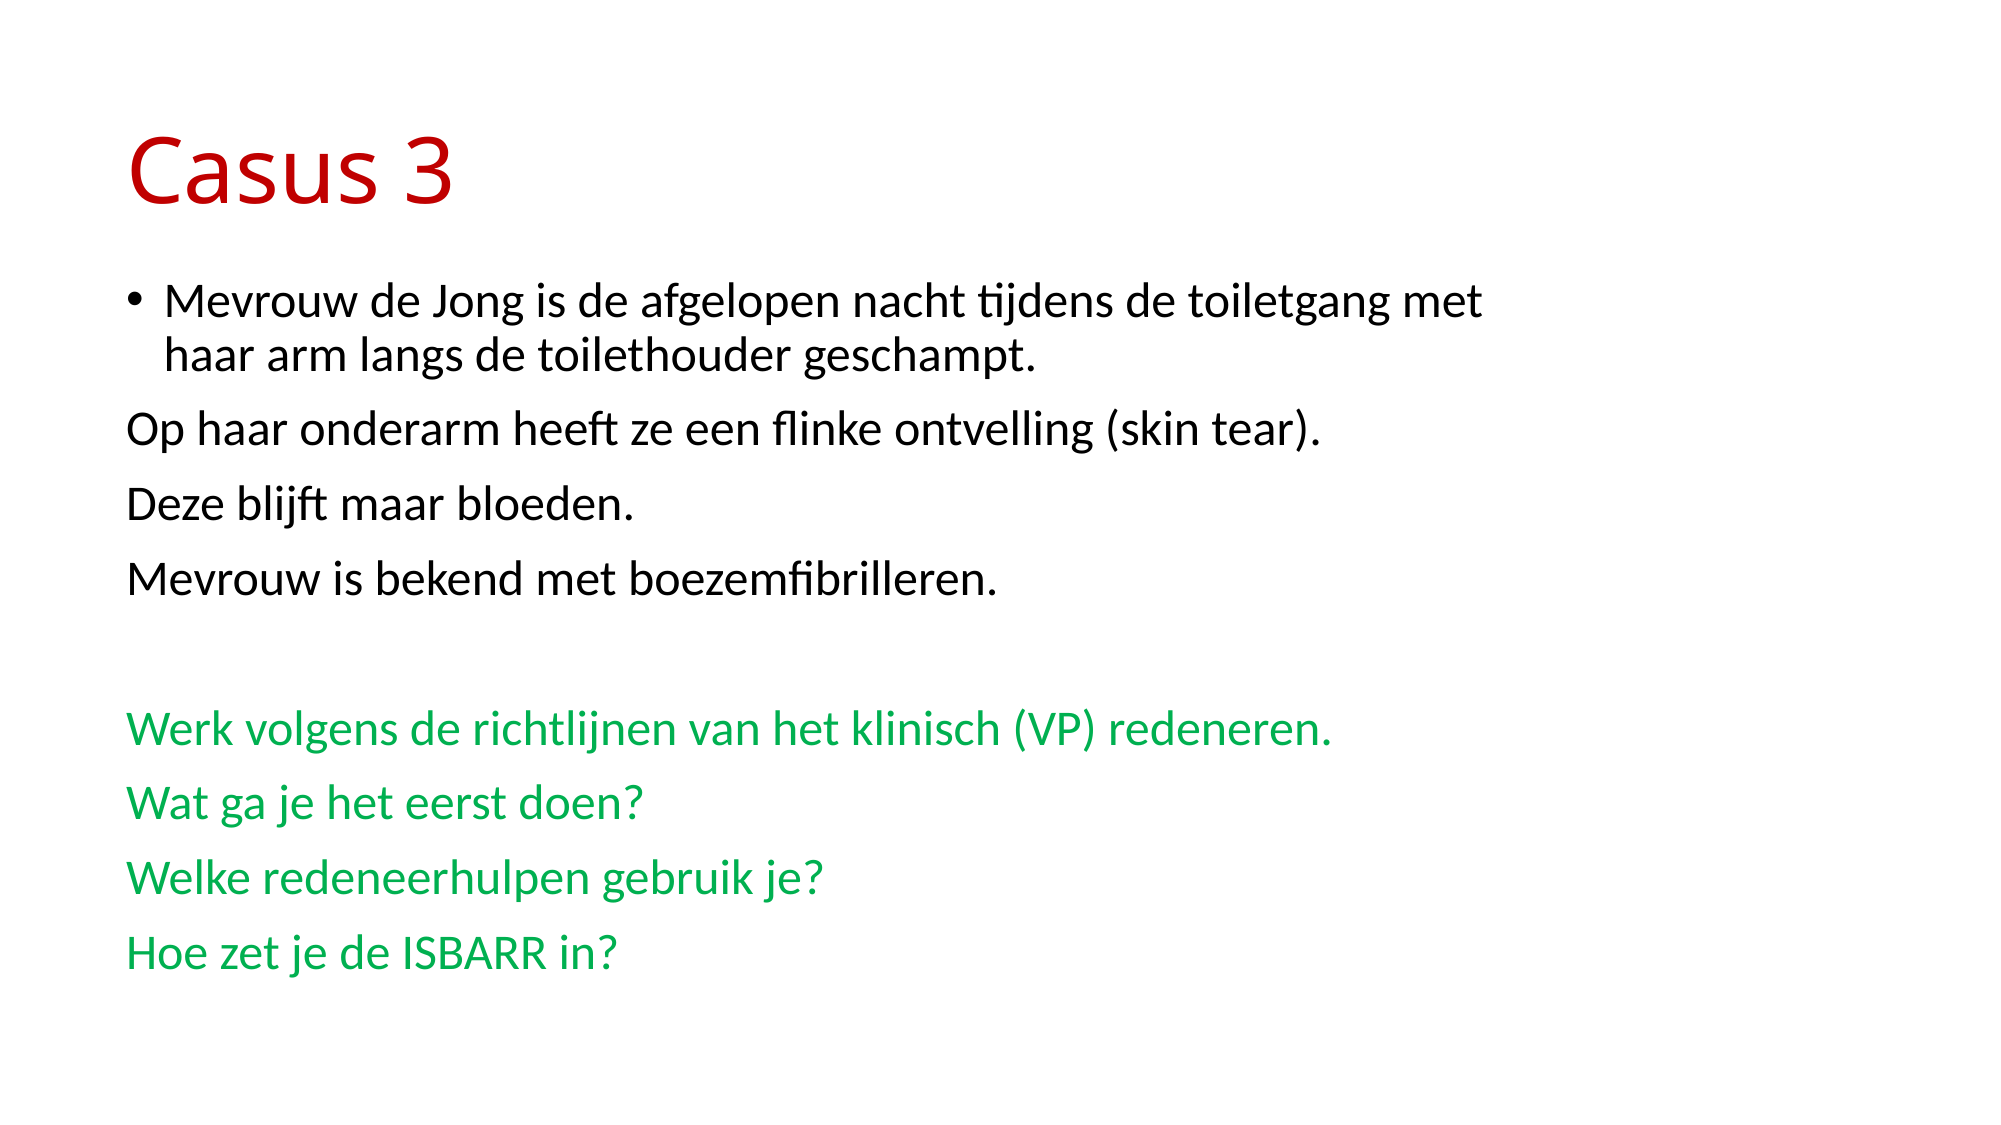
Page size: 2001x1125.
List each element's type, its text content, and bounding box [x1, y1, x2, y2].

title Casus 3 [111, 99, 1522, 249]
list Mevrouw de Jong is de afgelopen nacht tijdens de toiletgang met haar arm langs de toilethouder geschampt. Op haar onderarm heeft ze een flinke ontvelling (skin tear). Deze blijft maar bloeden. Mevrouw is bekend met boezemfibrilleren. Werk volgens de richtlijnen van het klinisch (VP) redeneren. Wat ga je het eerst doen? Welke redeneerhulpen gebruik je? Hoe zet je de ISBARR in? [111, 266, 1522, 1062]
